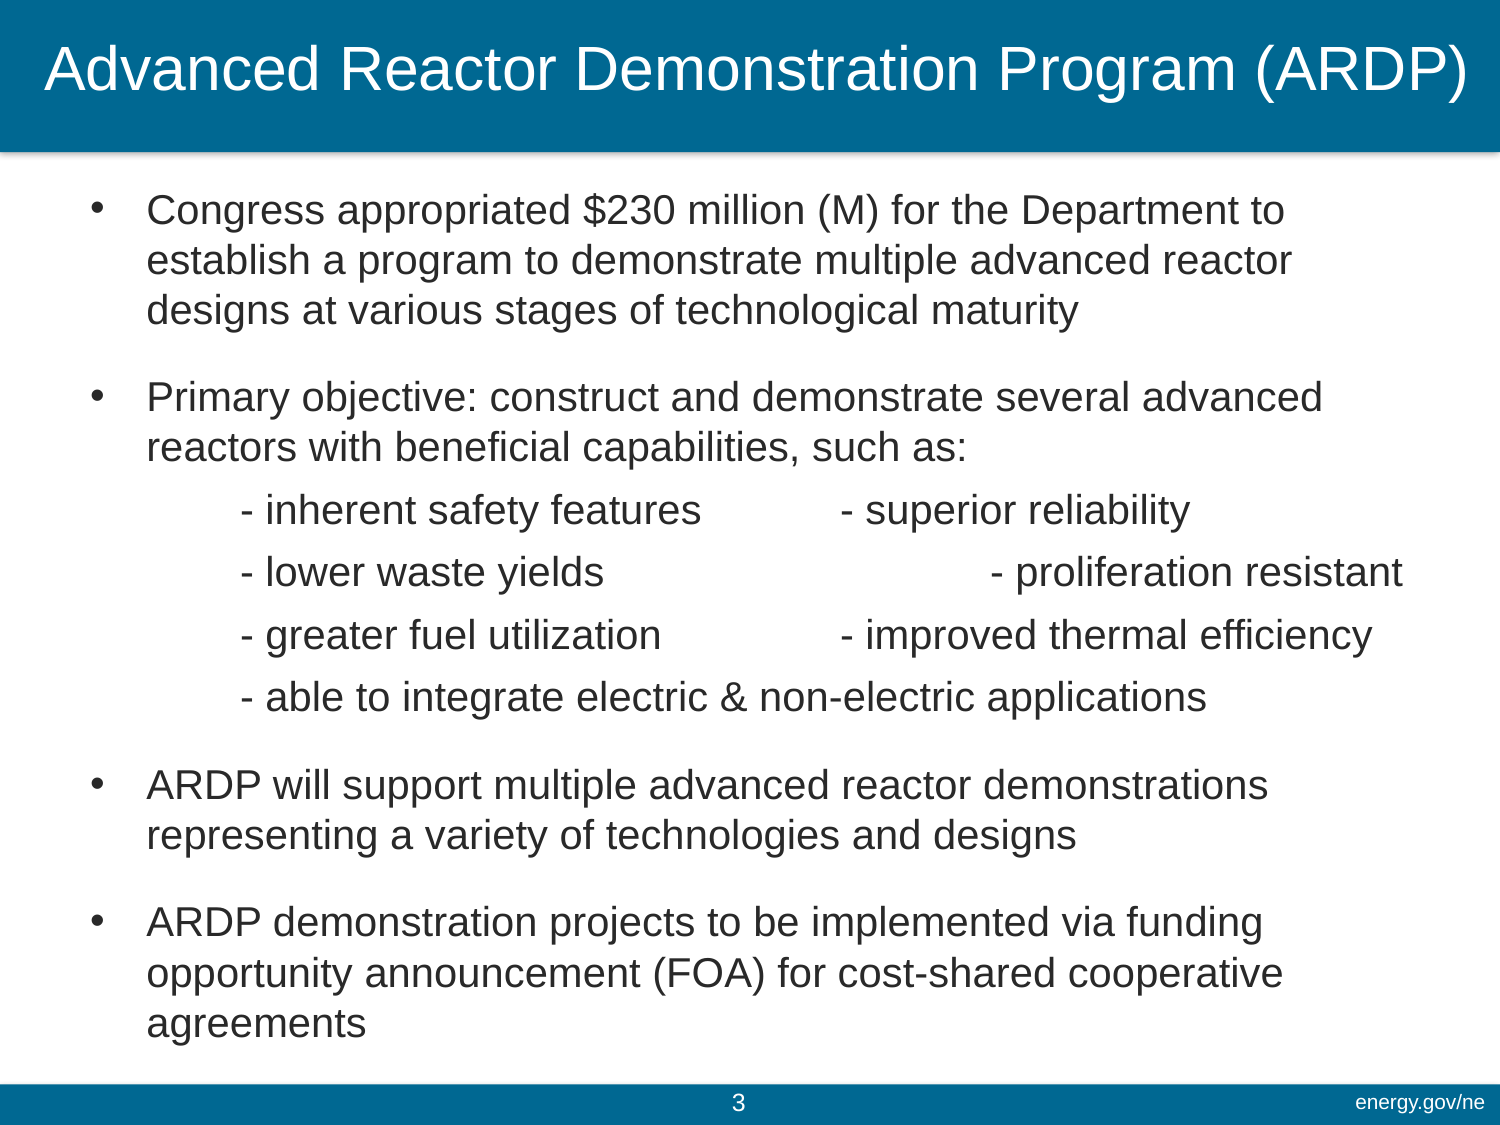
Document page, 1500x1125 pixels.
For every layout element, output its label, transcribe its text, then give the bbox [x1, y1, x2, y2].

list Congress appropriated $230 million (M) for the Department to establish a program to demonstrate multiple advanced reactor designs at various stages of technological maturity Primary objective: construct and demonstrate several advanced reactors with beneficial capabilities, such as: - inherent safety features - superior reliability - lower waste yields - proliferation resistant - greater fuel utilization - improved thermal efficiency - able to integrate electric & non-electric applications ARDP will support multiple advanced reactor demonstrations representing a variety of technologies and designs ARDP demonstration projects to be implemented via funding opportunity announcement (FOA) for cost-shared cooperative agreements [74, 174, 1426, 1063]
title Advanced Reactor Demonstration Program (ARDP) [28, 0, 1500, 149]
